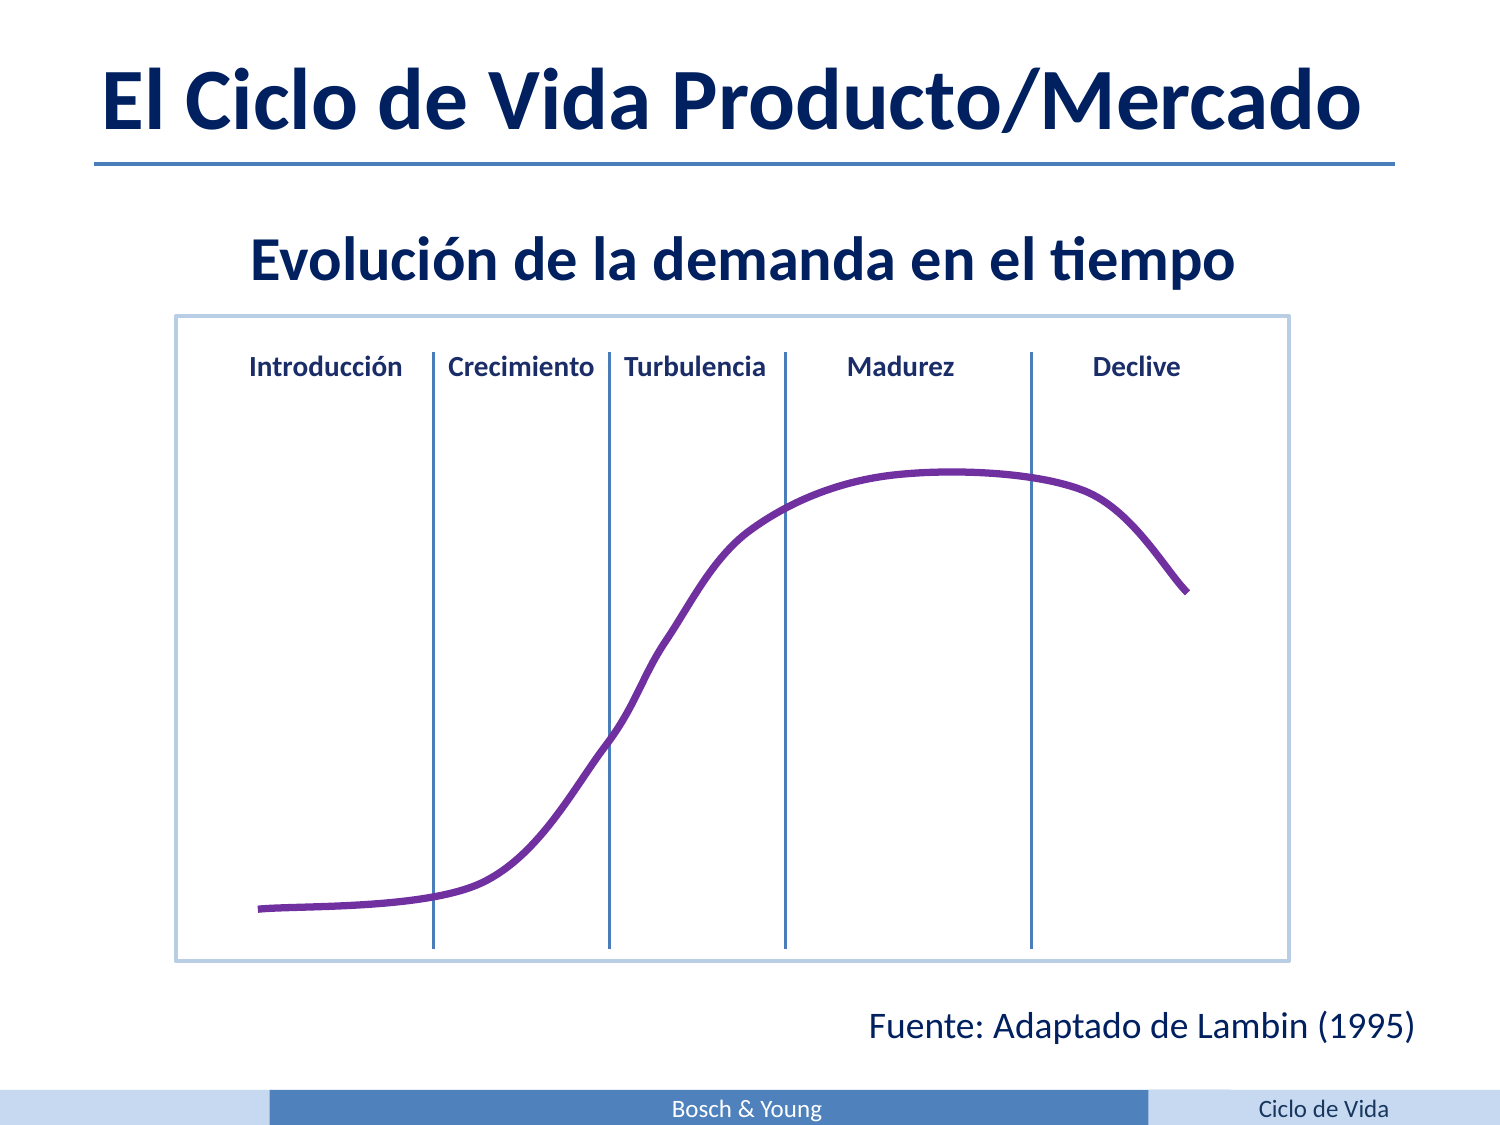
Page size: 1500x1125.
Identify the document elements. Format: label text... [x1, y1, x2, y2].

text_box Evolución de la demanda en el tiempo [58, 210, 1430, 301]
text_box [175, 316, 1290, 962]
text_box [0, 1088, 272, 1125]
text_box Bosch & Young [272, 1088, 1146, 1125]
text_box Ciclo de Vida [1146, 1088, 1500, 1125]
text_box Fuente: Adaptado de Lambin (1995) [750, 994, 1500, 1054]
text_box El Ciclo de Vida Producto/Mercado [46, 35, 1418, 155]
